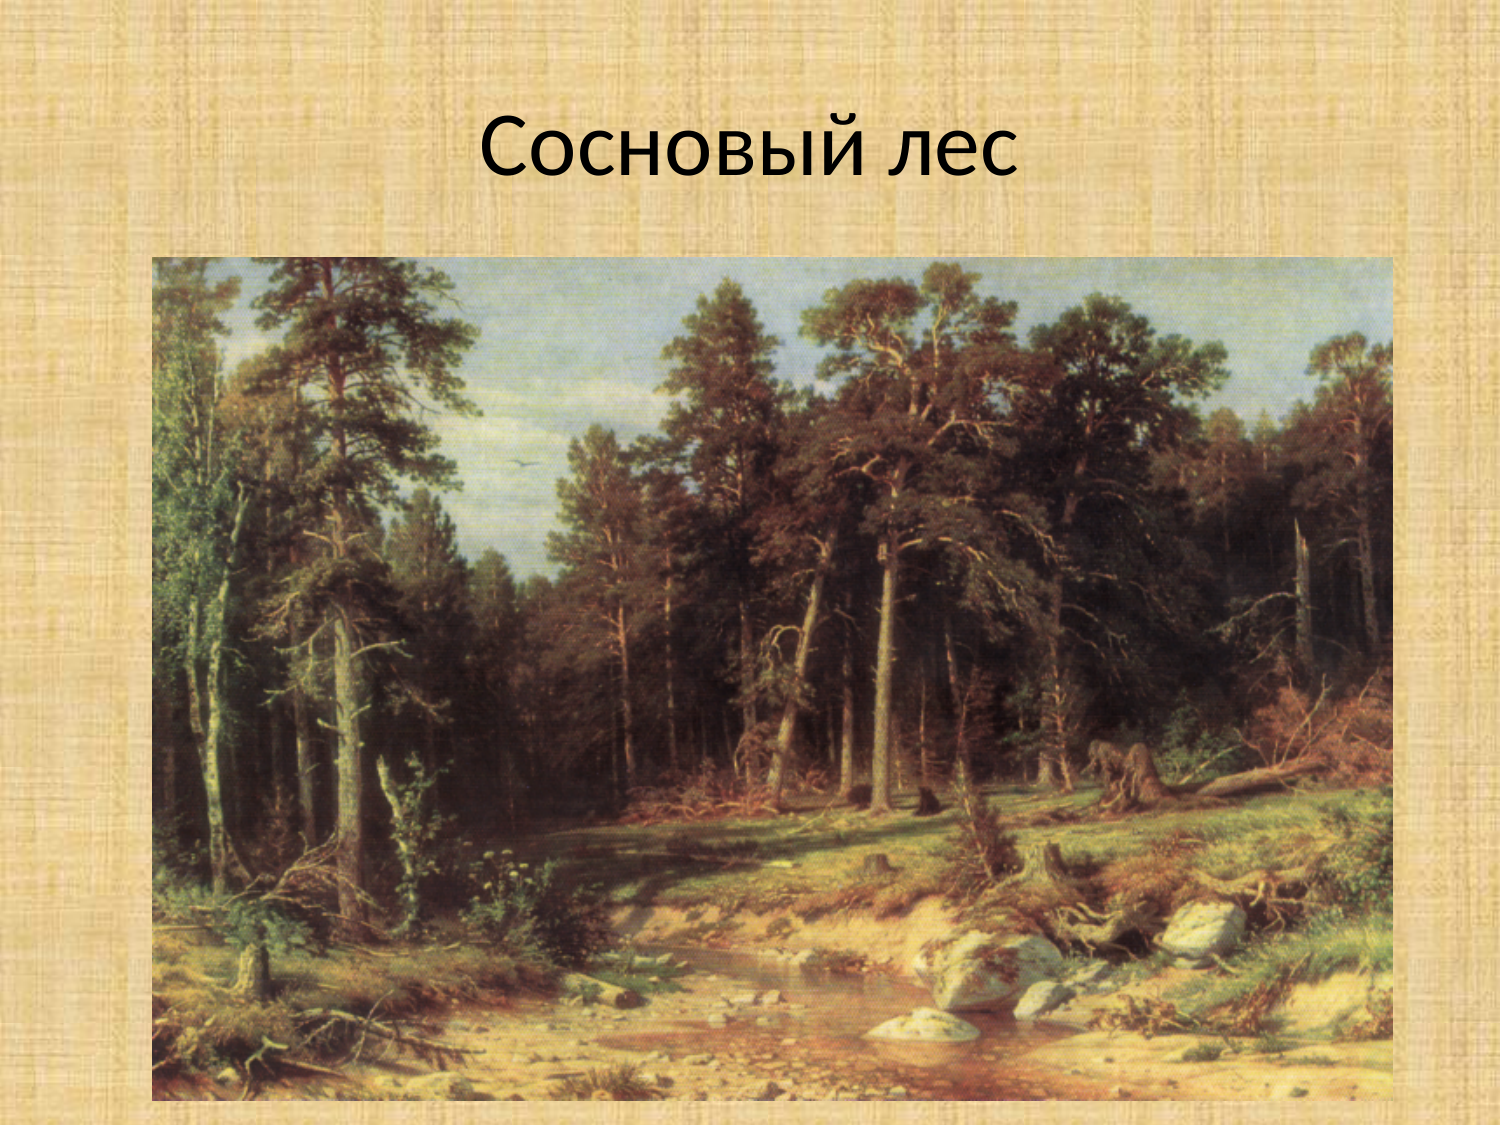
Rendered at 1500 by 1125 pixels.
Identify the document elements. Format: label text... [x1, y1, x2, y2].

title Сосновый лес [75, 45, 1425, 233]
picture [0, 0, 1500, 1125]
